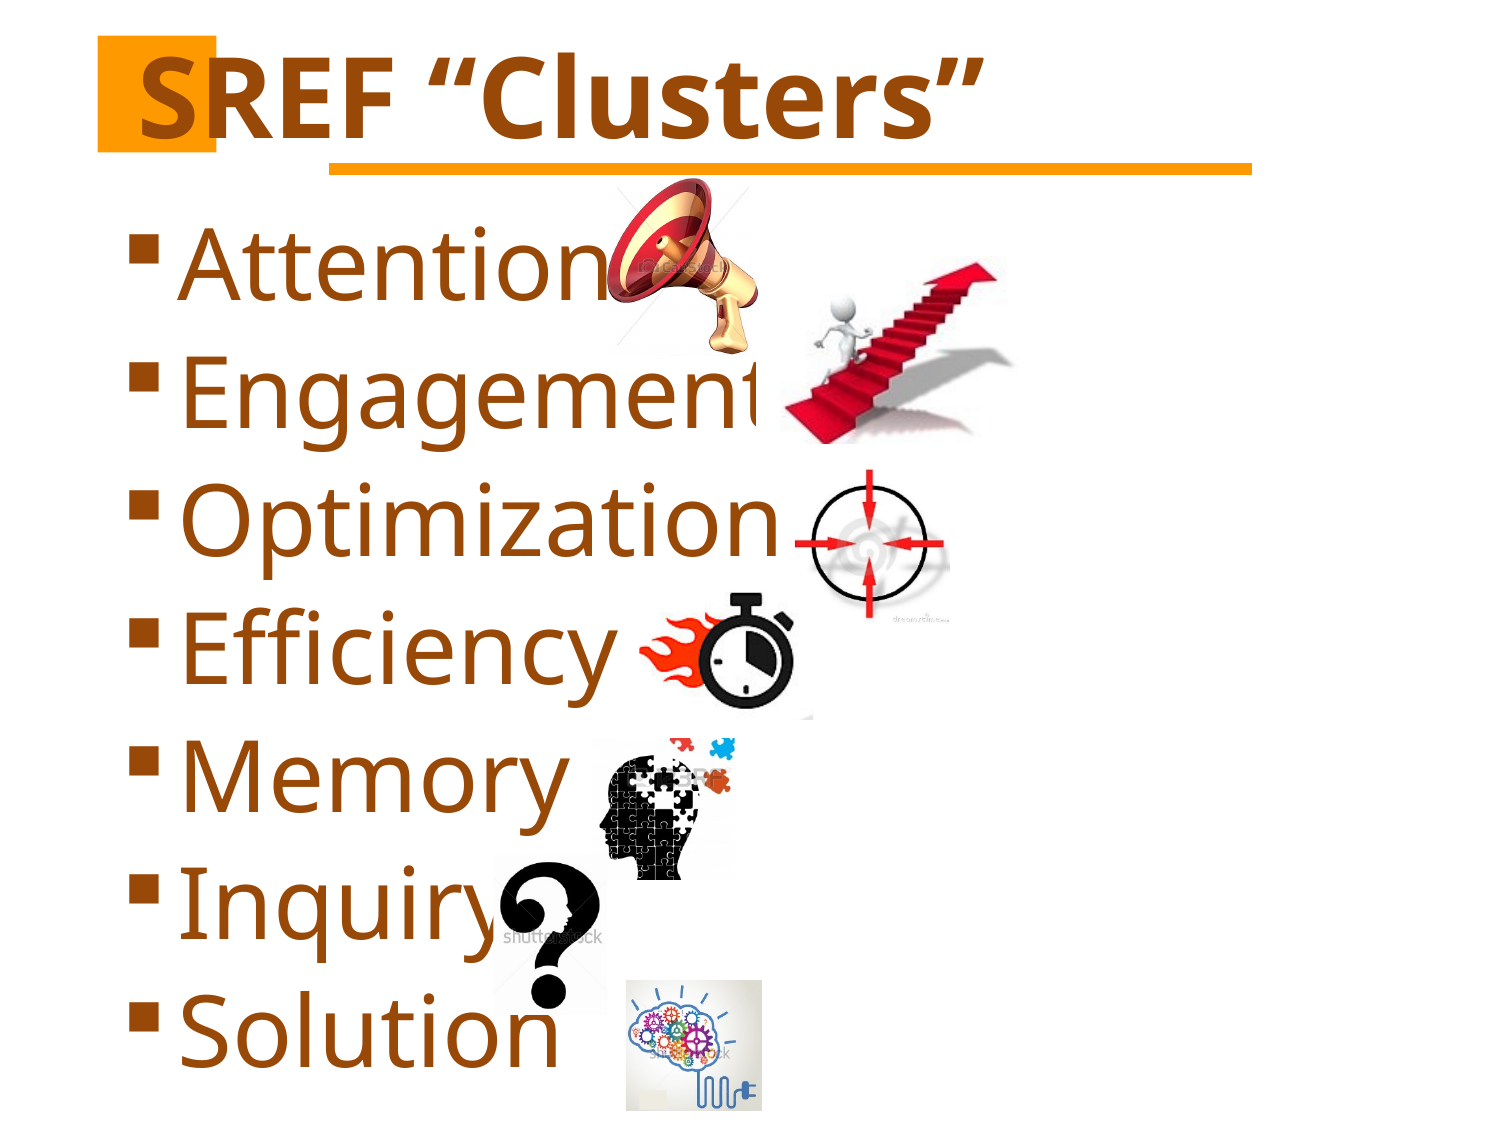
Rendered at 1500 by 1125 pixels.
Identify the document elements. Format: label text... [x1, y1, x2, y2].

text_box [95, 34, 219, 154]
title SREF “Clusters” [122, 40, 1206, 147]
picture [606, 177, 1026, 444]
list Attention Engagement Optimization Efficiency Memory Inquiry Solution [105, 206, 1407, 970]
picture [639, 462, 951, 720]
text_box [625, 980, 763, 1111]
picture [493, 738, 735, 1015]
